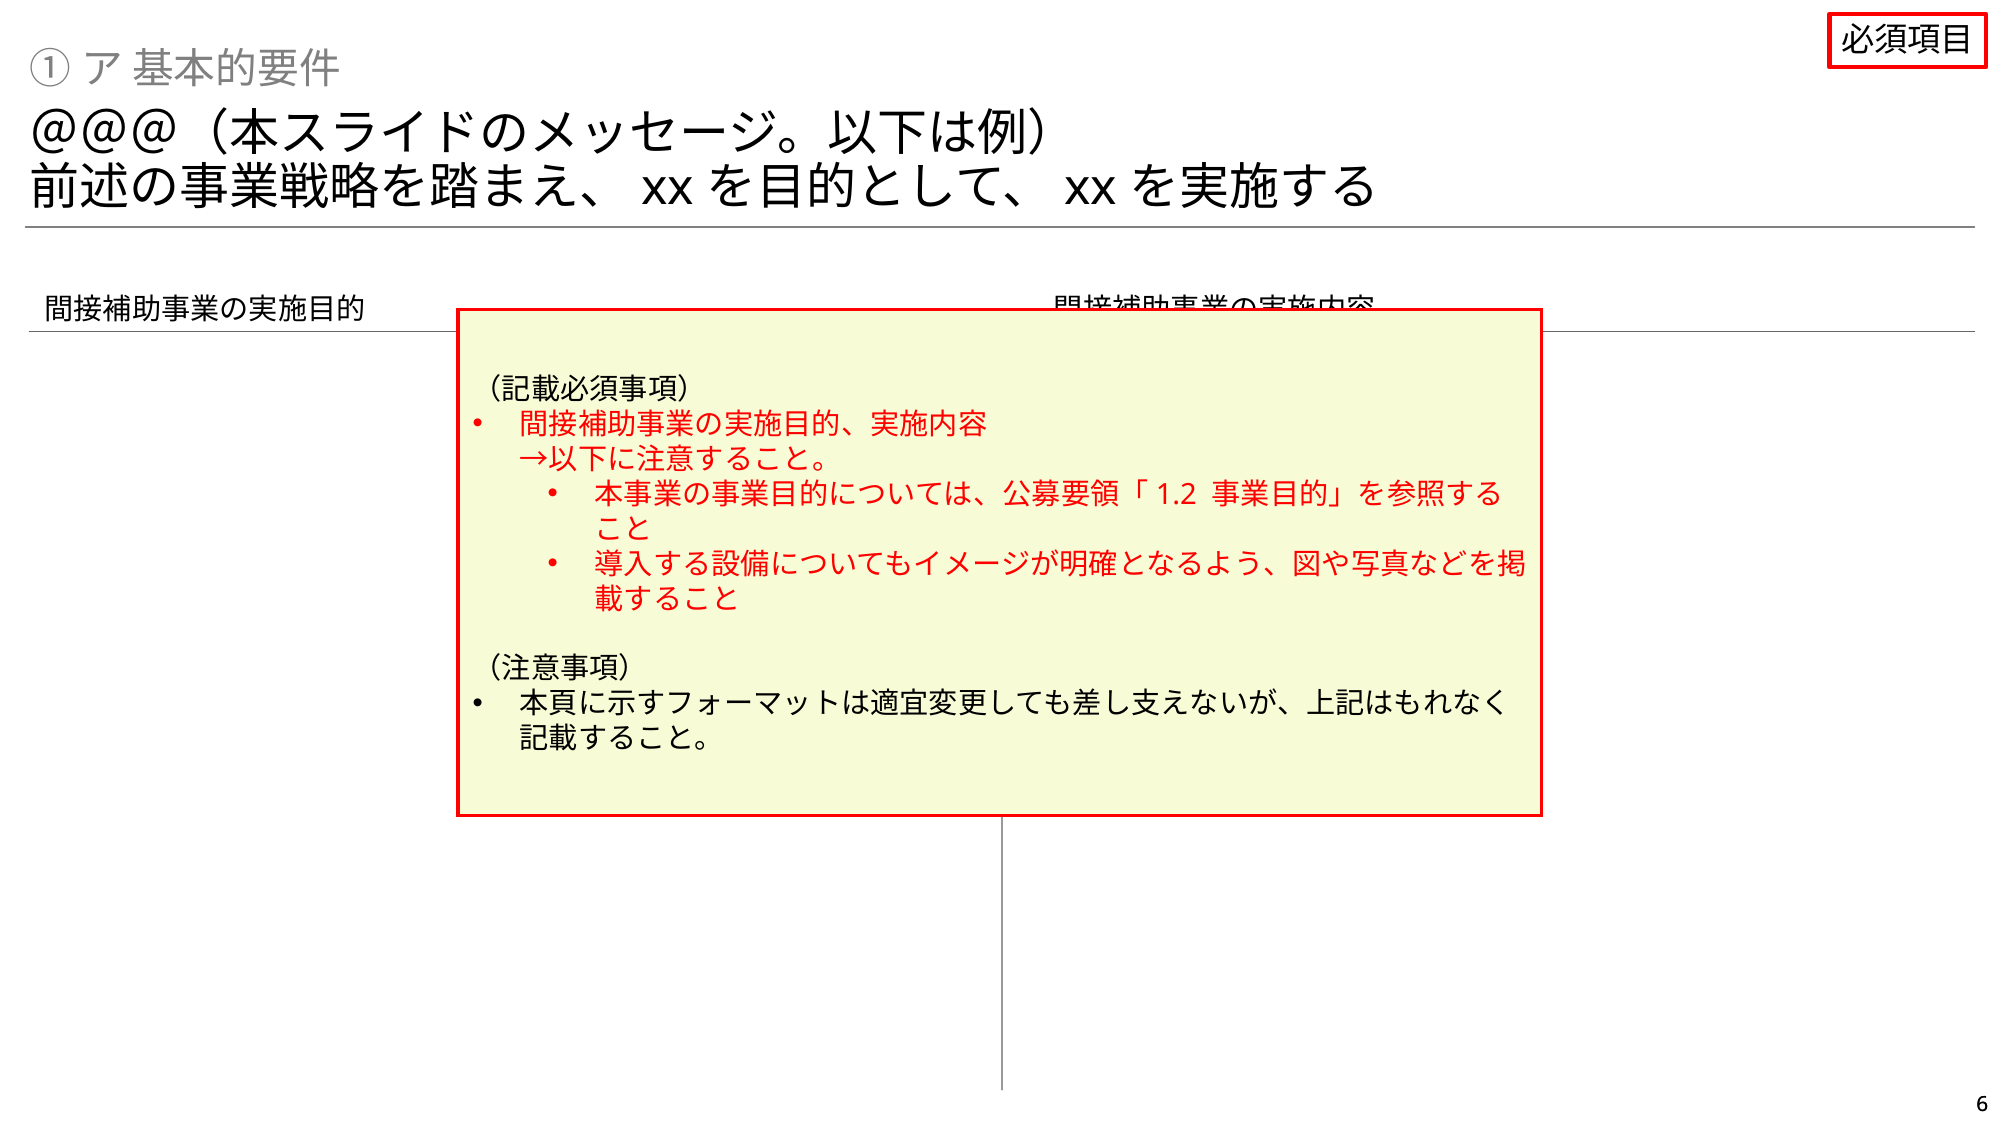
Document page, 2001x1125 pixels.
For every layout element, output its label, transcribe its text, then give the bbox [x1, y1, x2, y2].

text_box （記載必須事項） 間接補助事業の実施目的、実施内容 →以下に注意すること。 本事業の事業目的については、公募要領「1.2 事業目的」を参照すること 導入する設備についてもイメージが明確となるよう、図や写真などを掲載すること （注意事項） 本頁に示すフォーマットは適宜変更しても差し支えないが、上記はもれなく記載すること。 [456, 308, 1543, 817]
text_box ＠＠＠（本スライドのメッセージ。以下は例） 前述の事業戦略を踏まえ、xxを目的として、xxを実施する [29, 107, 1875, 216]
text_box 必須項目 [1829, 13, 1986, 68]
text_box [1038, 283, 1975, 332]
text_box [28, 283, 966, 332]
text_box ①ア 基本的要件 [29, 47, 1802, 94]
